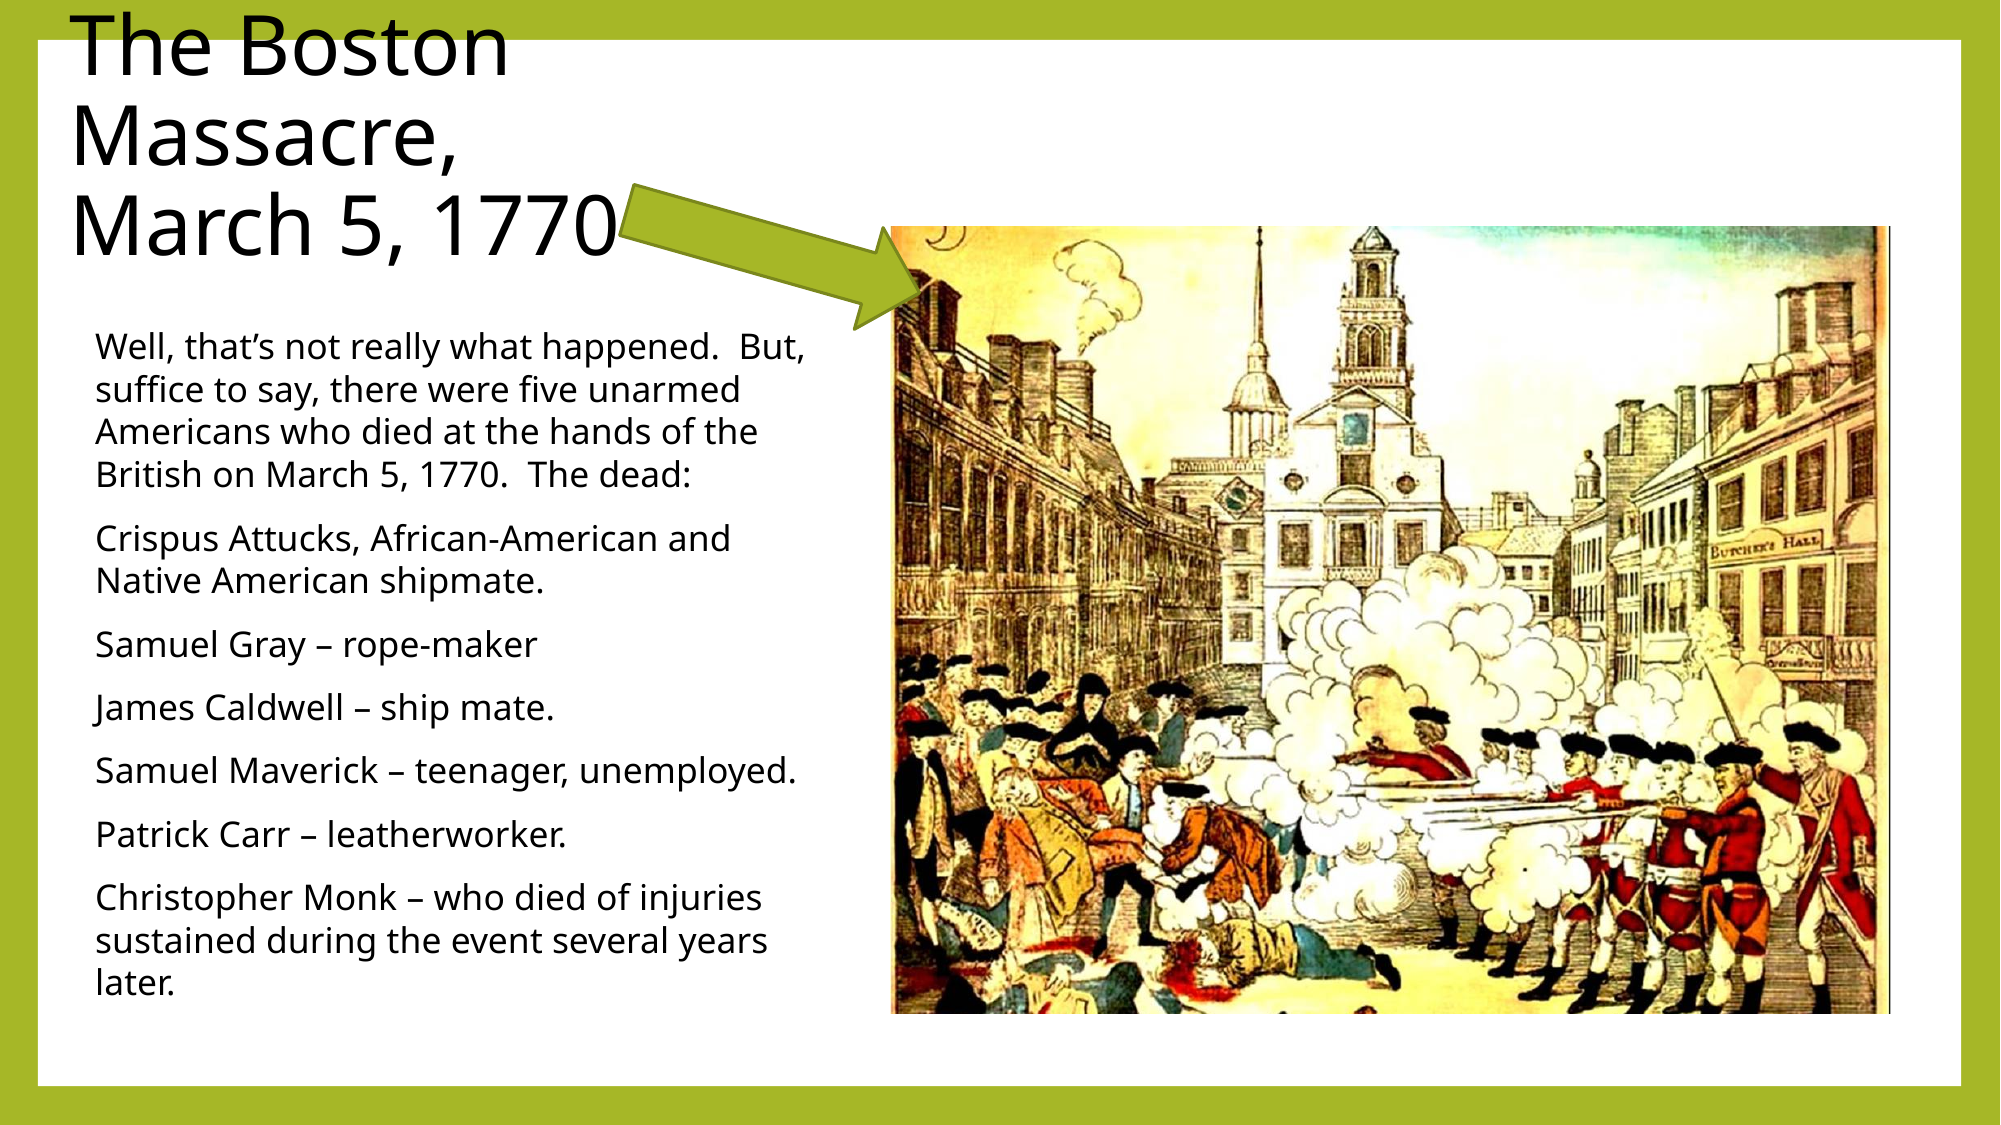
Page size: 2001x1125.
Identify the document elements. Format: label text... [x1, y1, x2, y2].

text_box [618, 183, 886, 331]
title The Boston Massacre, March 5, 1770 [54, 53, 884, 281]
list Well, that’s not really what happened. But, suffice to say, there were five unarmed Americans who died at the hands of the British on March 5, 1770. The dead: Crispus Attucks, African-American and Native American shipmate. Samuel Gray – rope-maker James Caldwell – ship mate. Samuel Maverick – teenager, unemployed. Patrick Carr – leatherworker. Christopher Monk – who died of injuries sustained during the event several years later. [80, 316, 862, 1019]
picture [889, 225, 1891, 1014]
